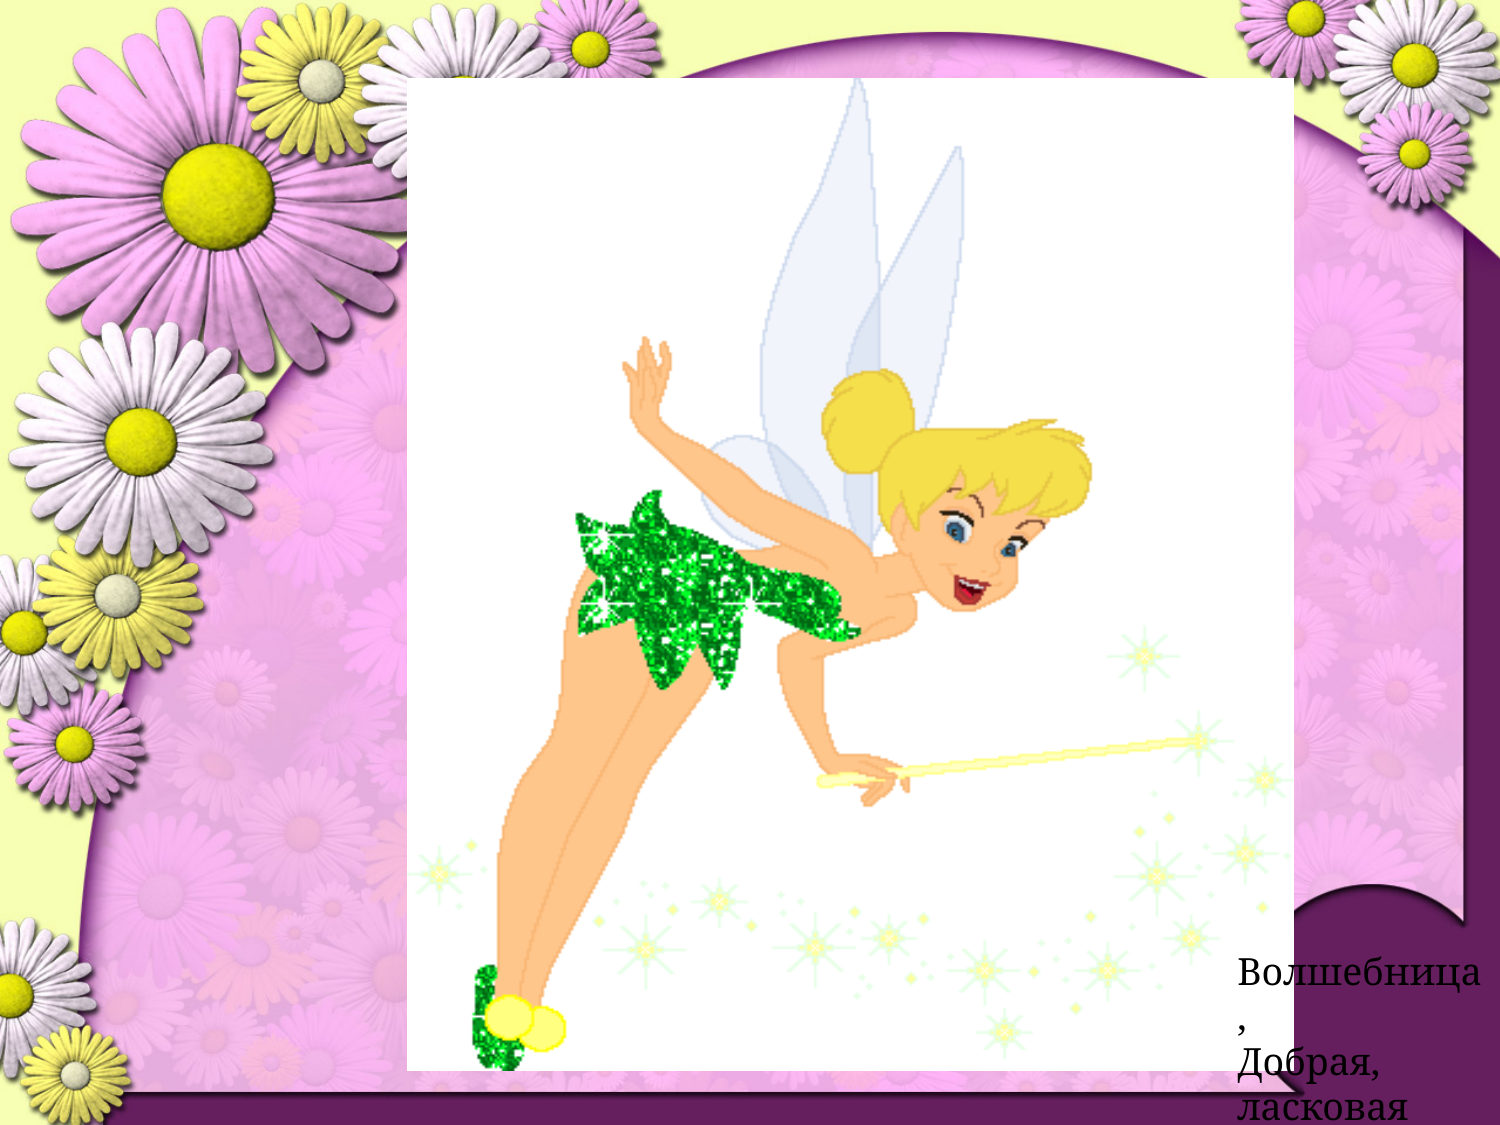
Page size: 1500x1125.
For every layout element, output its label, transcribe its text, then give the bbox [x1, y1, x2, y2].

text_box Волшебница, Добрая, ласковая [1222, 940, 1500, 1125]
picture [0, 0, 1500, 1125]
